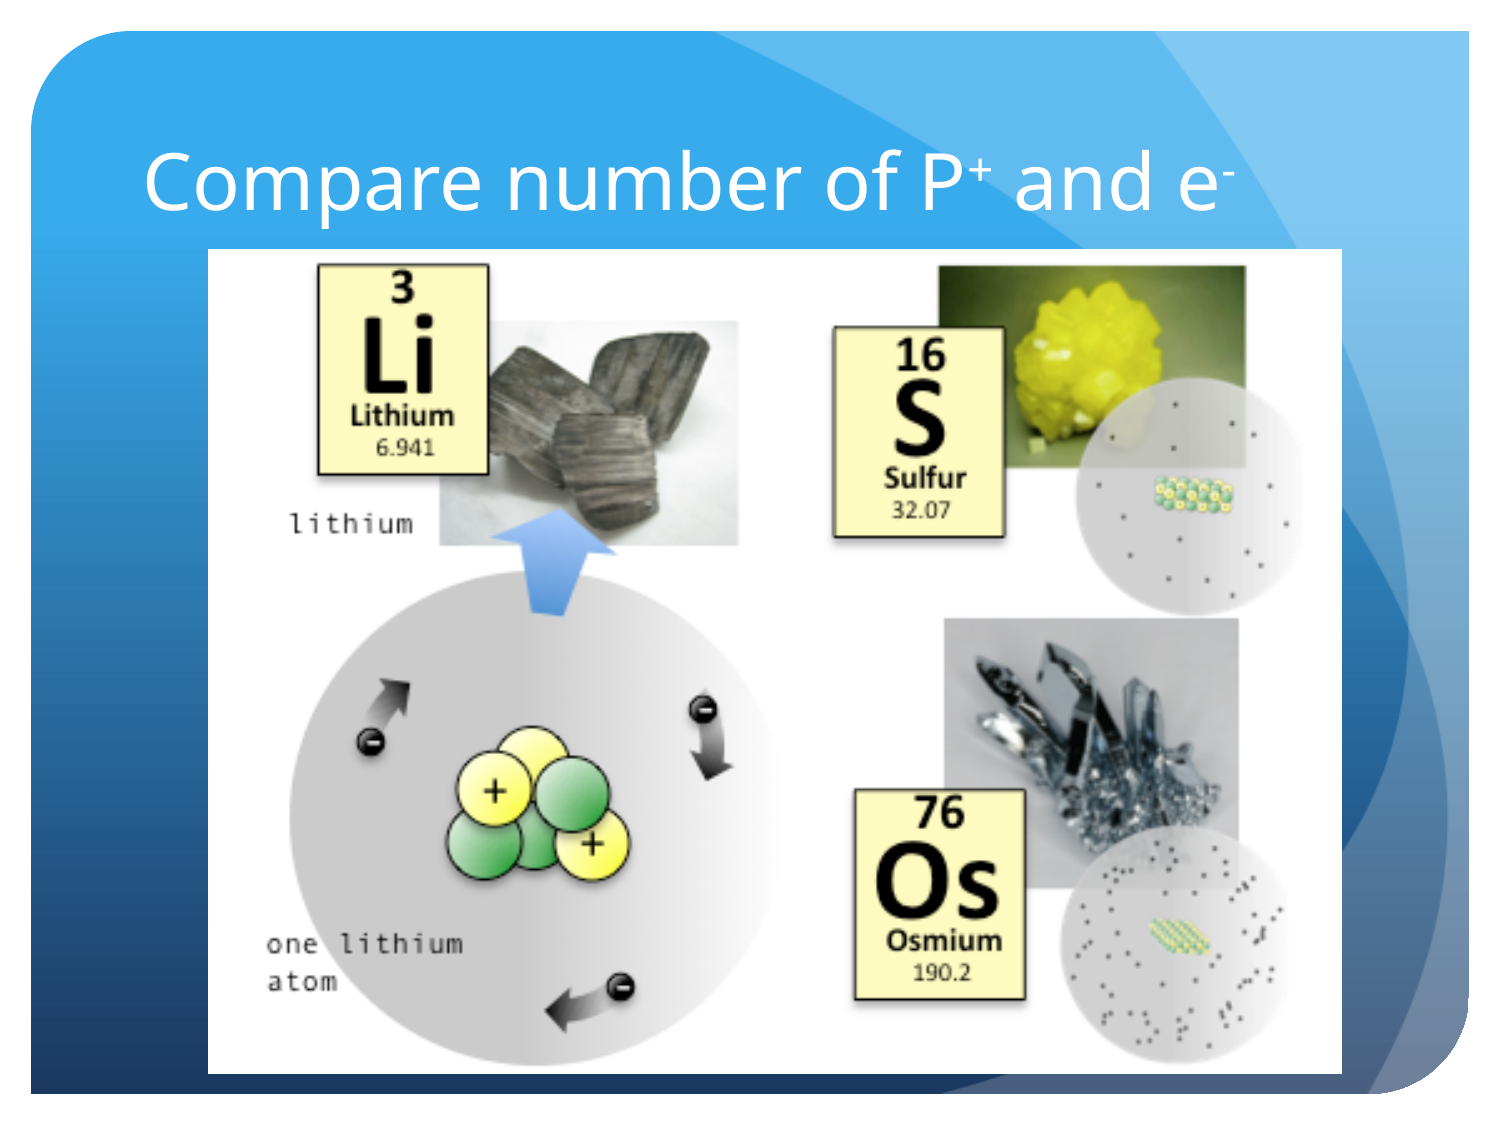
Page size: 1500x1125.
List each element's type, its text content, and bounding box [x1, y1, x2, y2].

picture [24, 30, 1473, 1094]
title Compare number of P+ and e- [127, 62, 1372, 234]
